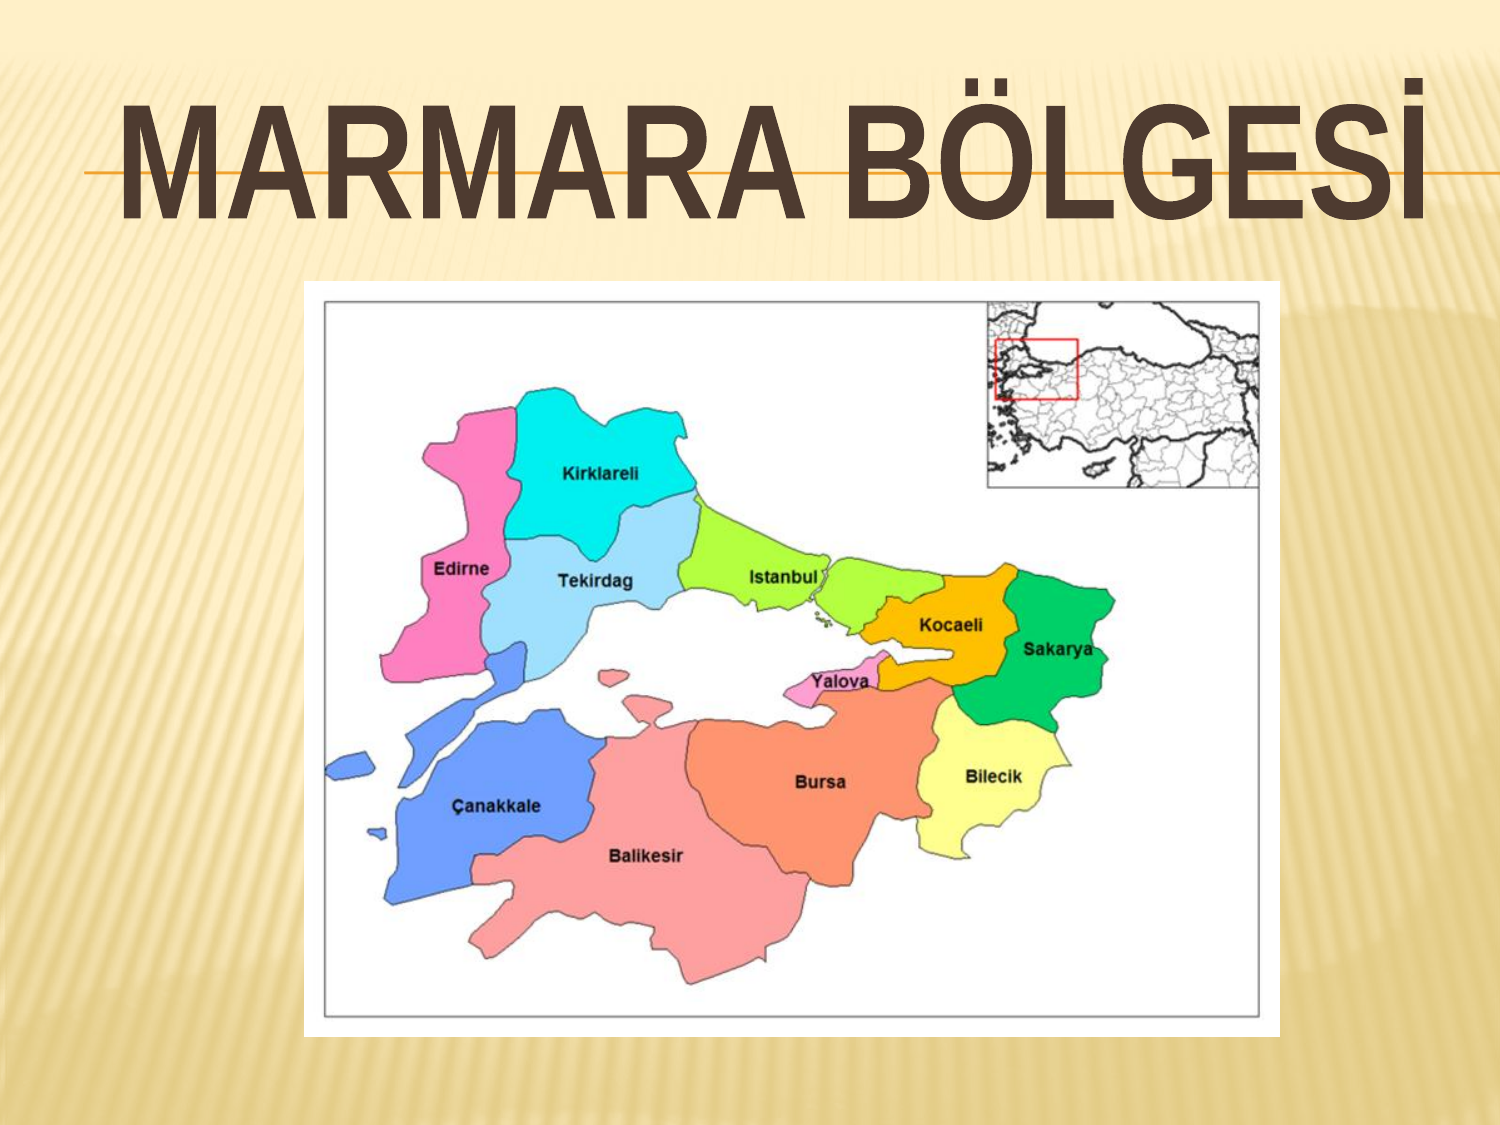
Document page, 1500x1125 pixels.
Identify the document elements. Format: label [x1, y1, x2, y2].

picture [304, 280, 1280, 1037]
text_box [596, 160, 808, 279]
